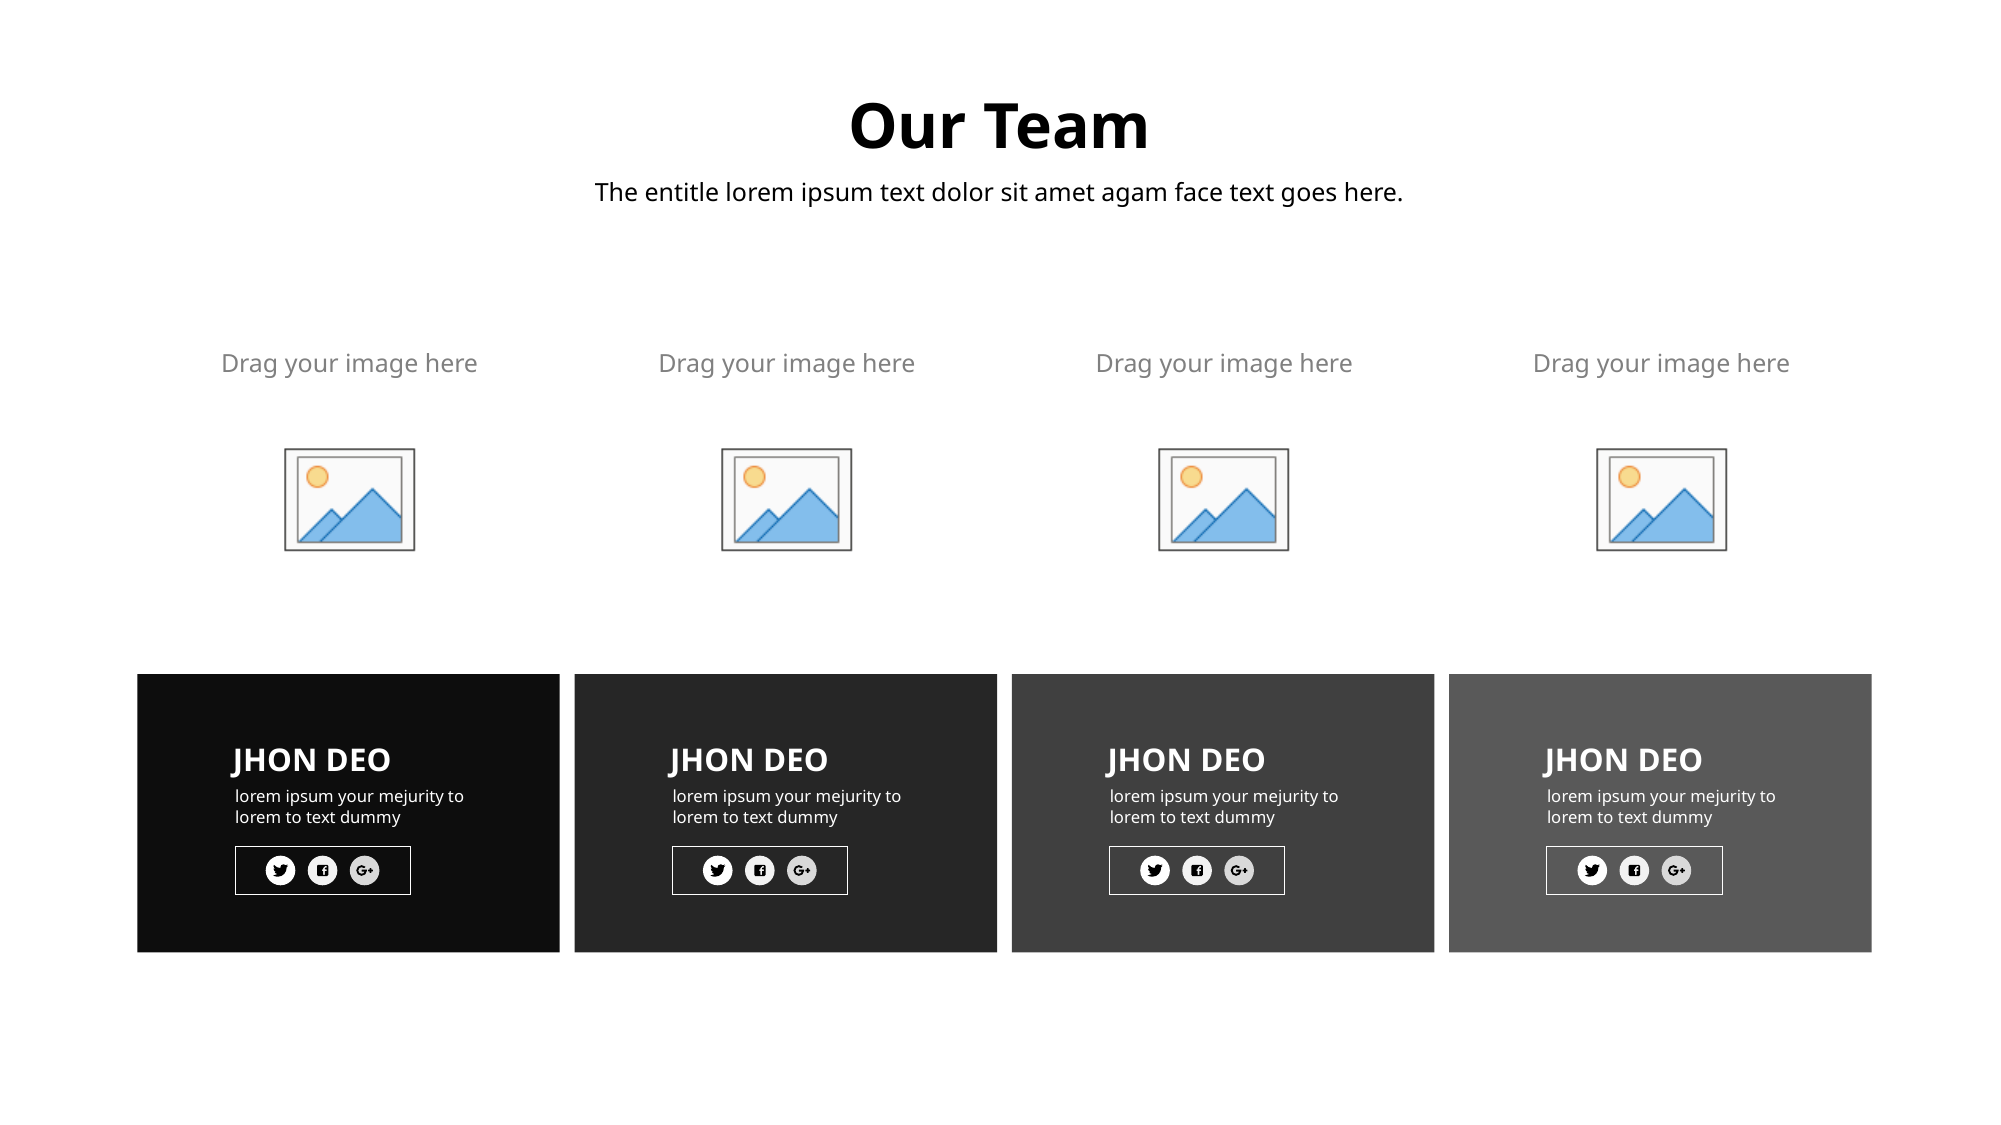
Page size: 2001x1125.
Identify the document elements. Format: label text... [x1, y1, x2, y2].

text_box [1448, 673, 1873, 953]
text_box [1546, 846, 1722, 895]
text_box lorem ipsum your mejurity to lorem to text dummy [1109, 771, 1354, 840]
text_box [136, 673, 561, 953]
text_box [1109, 846, 1285, 895]
text_box JHON DEO [1092, 732, 1285, 785]
text_box lorem ipsum your mejurity to lorem to text dummy [235, 771, 480, 840]
text_box JHON DEO [1529, 732, 1722, 785]
text_box JHON DEO [655, 732, 848, 785]
picture [138, 340, 561, 661]
picture [1450, 340, 1873, 661]
text_box lorem ipsum your mejurity to lorem to text dummy [1547, 771, 1791, 840]
title Our Team [137, 78, 1863, 179]
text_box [234, 846, 411, 895]
picture [1013, 340, 1436, 661]
text_box [1011, 673, 1435, 953]
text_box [672, 846, 848, 895]
text_box JHON DEO [218, 732, 411, 785]
text_box [574, 673, 998, 953]
subtitle The entitle lorem ipsum text dolor sit amet agam face text goes here. [137, 179, 1863, 204]
picture [575, 340, 999, 661]
text_box lorem ipsum your mejurity to lorem to text dummy [672, 771, 917, 840]
